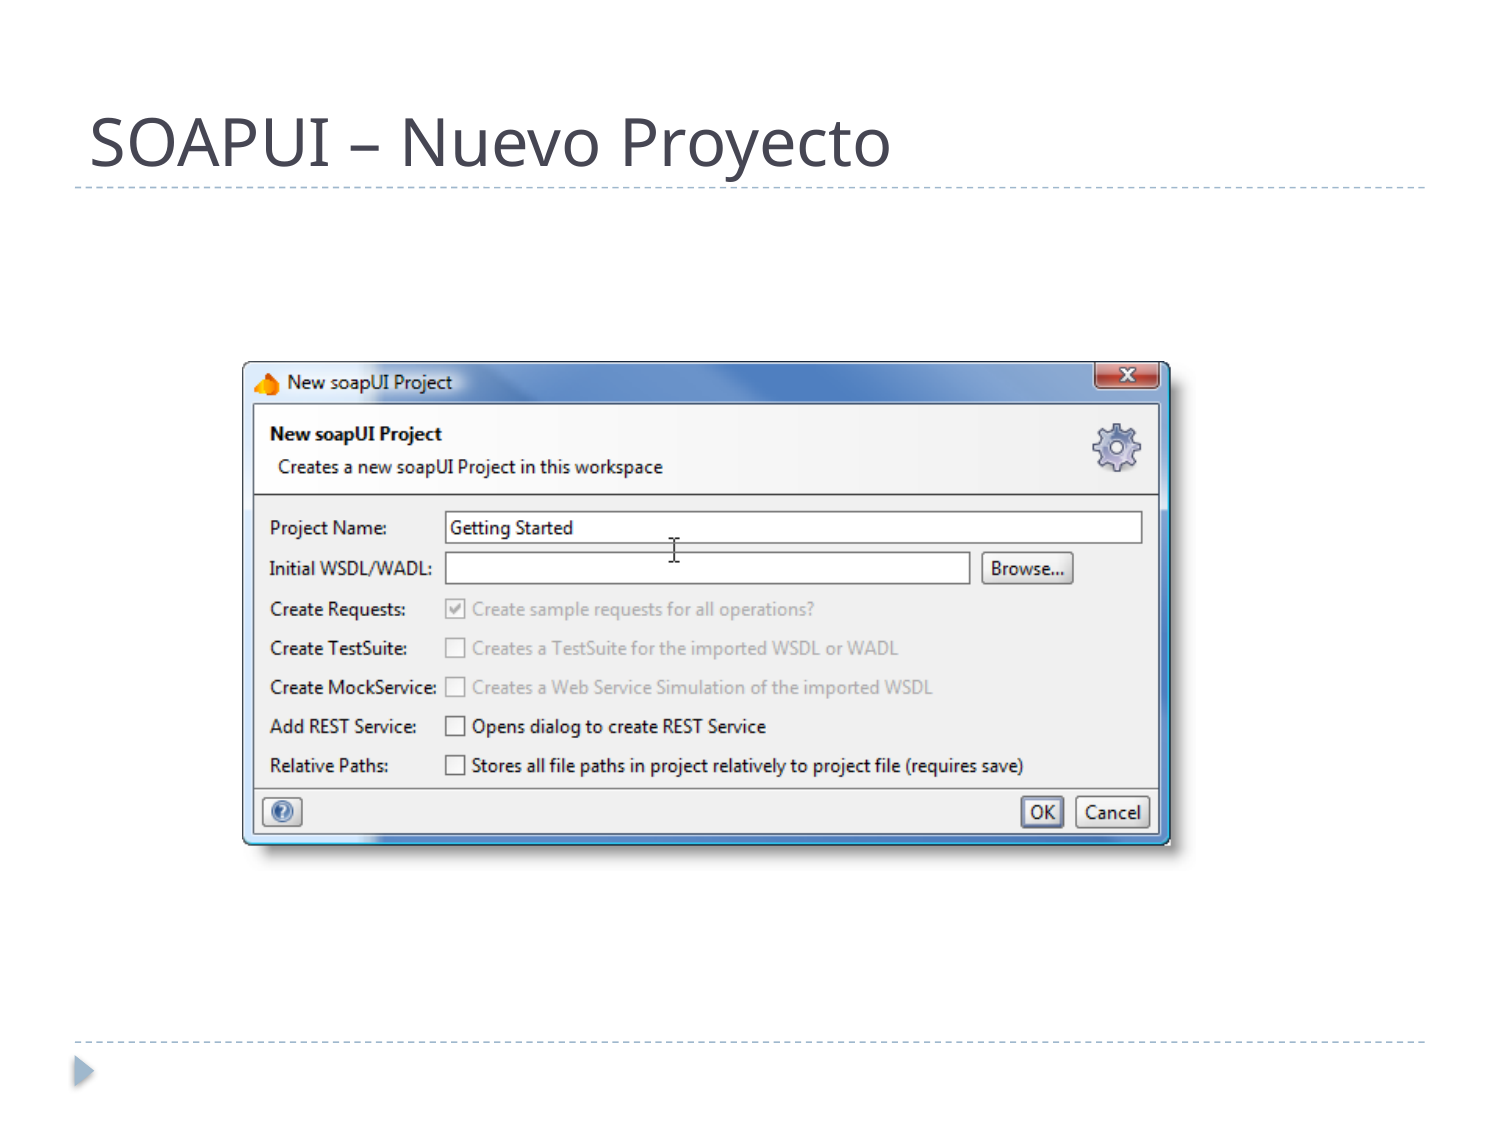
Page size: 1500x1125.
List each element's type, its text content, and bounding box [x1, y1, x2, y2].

title SOAPUI – Nuevo Proyecto [75, 24, 1425, 188]
picture [241, 361, 1196, 872]
